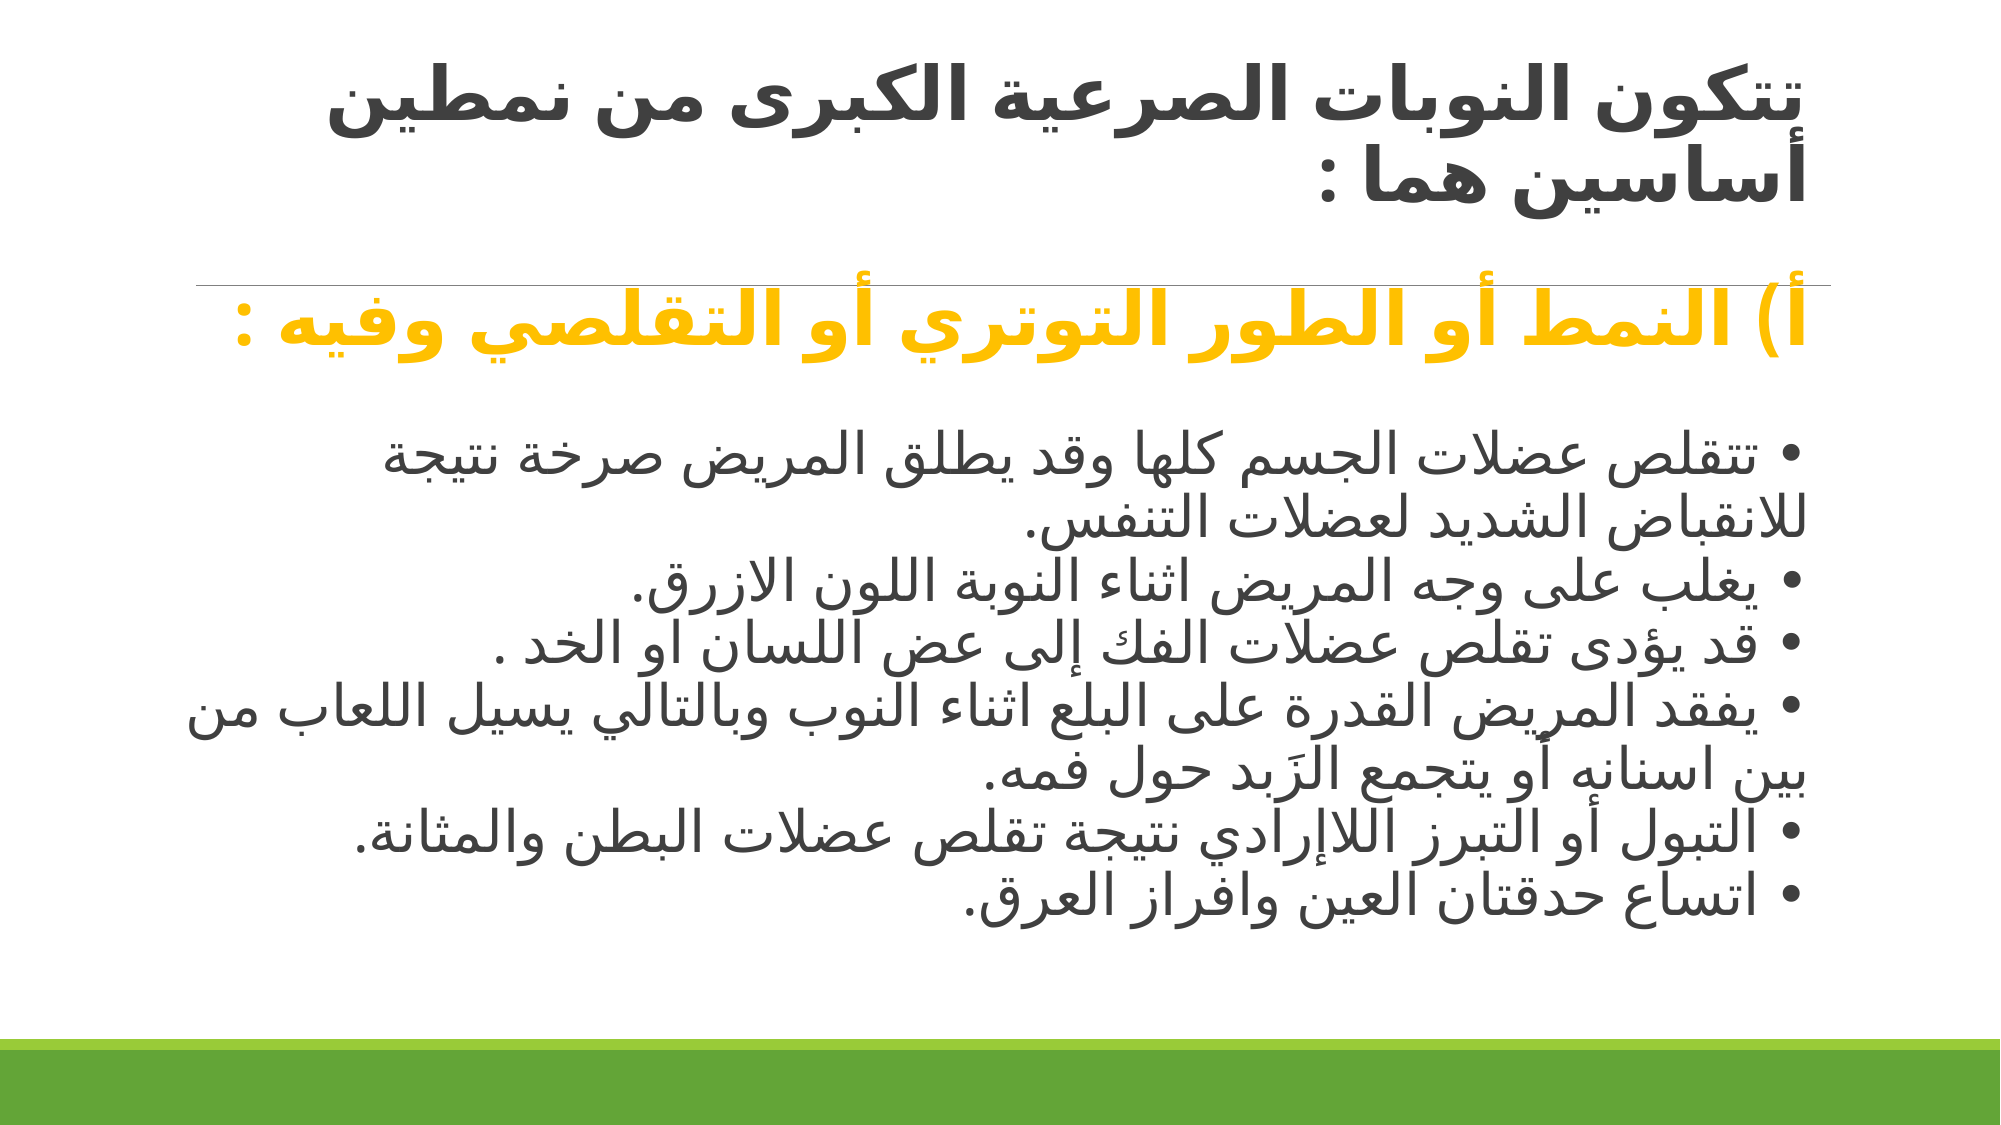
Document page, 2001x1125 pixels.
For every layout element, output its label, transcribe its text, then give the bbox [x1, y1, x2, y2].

list تتكون النوبات الصرعية الكبرى من نمطين أساسين هما : أ‌) النمط أو الطور التوتري أو التقلصي وفيه : • تتقلص عضلات الجسم كلها وقد يطلق المريض صرخة نتيجة للانقباض الشديد لعضلات التنفس. • يغلب على وجه المريض اثناء النوبة اللون الازرق. • قد يؤدى تقلص عضلات الفك إلى عض اللسان او الخد . • يفقد المريض القدرة على البلع اثناء النوب وبالتالي يسيل اللعاب من بين اسنانه أو يتجمع الزَبد حول فمه. • التبول أو التبرز اللاإرادي نتيجة تقلص عضلات البطن والمثانة. • اتساع حدقتان العين وافراز العرق. [175, 48, 1826, 709]
